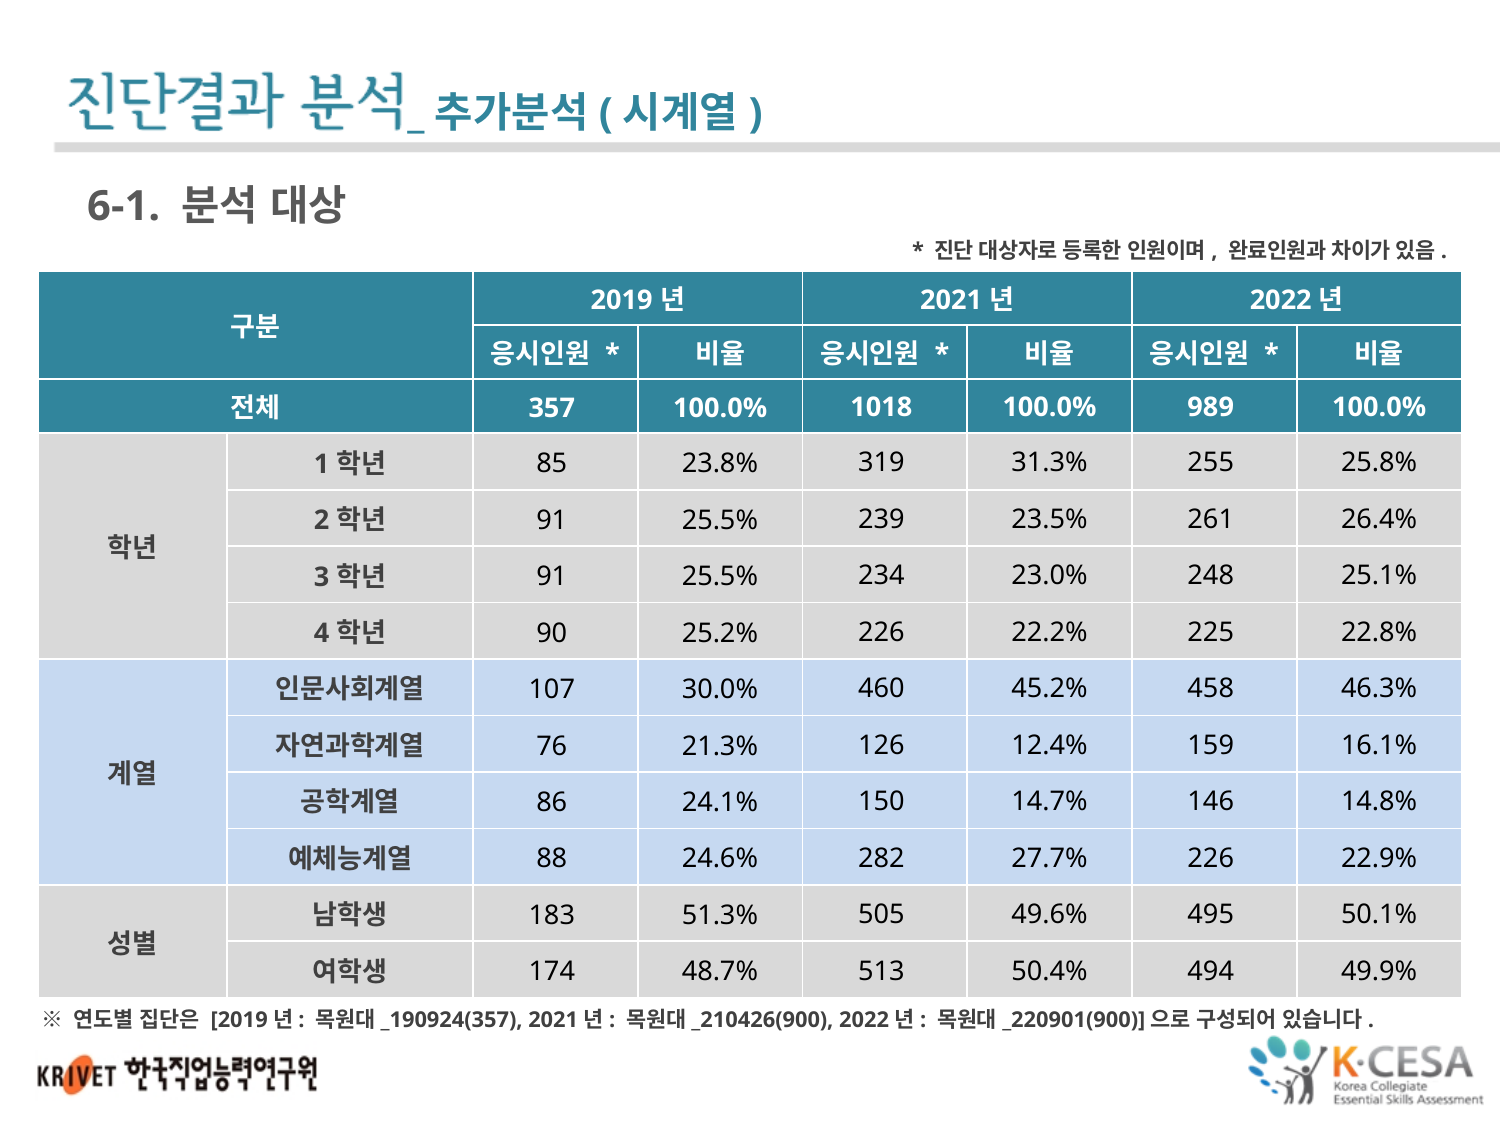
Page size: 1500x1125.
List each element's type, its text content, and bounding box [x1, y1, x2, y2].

table_cell 91 [474, 491, 637, 545]
table_cell 1학년 [228, 434, 472, 489]
table_cell 여학생 [228, 942, 472, 997]
table_cell 50.4% [968, 942, 1131, 997]
table_cell 25.2% [639, 603, 802, 658]
table_cell 989 [1133, 380, 1296, 432]
table_cell 49.9% [1298, 942, 1461, 997]
table_cell 226 [803, 603, 966, 658]
table_cell 남학생 [228, 886, 472, 940]
table_cell 자연과학계열 [228, 716, 472, 771]
table_header 2019년 [474, 272, 802, 324]
text_box ※ 연도별 집단은 [2019년: 목원대_190924(357), 2021년: 목원대_210426(900), 2022년: 목원대_220901(900)]으로 구성되어 있습니다. [26, 998, 1462, 1040]
table_header 2021년 [803, 272, 1131, 324]
table_cell 31.3% [968, 434, 1131, 489]
table_cell 107 [474, 660, 637, 715]
table_cell 239 [803, 491, 966, 545]
table_cell 성별 [39, 886, 226, 997]
table_cell 357 [474, 380, 637, 432]
table_cell 494 [1133, 942, 1296, 997]
picture [0, 0, 1500, 1125]
table_cell 계열 [39, 660, 226, 884]
table_cell 174 [474, 942, 637, 997]
table_cell 45.2% [968, 660, 1131, 715]
table_cell 24.1% [639, 773, 802, 828]
table_cell 공학계열 [228, 773, 472, 828]
table_cell 100.0% [1298, 380, 1461, 432]
table_cell 49.6% [968, 886, 1131, 940]
table_cell 48.7% [639, 942, 802, 997]
table_cell 응시인원 * [474, 326, 637, 378]
table_cell 22.8% [1298, 603, 1461, 658]
table_cell 460 [803, 660, 966, 715]
table_cell 126 [803, 716, 966, 771]
table_cell 255 [1133, 434, 1296, 489]
table_cell 예체능계열 [228, 829, 472, 884]
table_cell 282 [803, 829, 966, 884]
table_cell 146 [1133, 773, 1296, 828]
table_header 구분 [39, 272, 472, 378]
table_cell 응시인원 * [1133, 326, 1296, 378]
table_cell 23.8% [639, 434, 802, 489]
table_cell 전체 [39, 380, 472, 432]
table_cell 21.3% [639, 716, 802, 771]
table_cell 85 [474, 434, 637, 489]
table_cell 2학년 [228, 491, 472, 545]
table_cell 76 [474, 716, 637, 771]
table_cell 150 [803, 773, 966, 828]
table_cell 100.0% [968, 380, 1131, 432]
table_cell 495 [1133, 886, 1296, 940]
table_cell 51.3% [639, 886, 802, 940]
table_cell 응시인원 * [803, 326, 966, 378]
table_cell 27.7% [968, 829, 1131, 884]
table_cell 86 [474, 773, 637, 828]
table_cell 261 [1133, 491, 1296, 545]
table_cell 1018 [803, 380, 966, 432]
table_cell 25.5% [639, 547, 802, 602]
table_cell 22.2% [968, 603, 1131, 658]
text_box 6-1. 분석 대상 [72, 171, 671, 236]
table_cell 226 [1133, 829, 1296, 884]
table_cell 225 [1133, 603, 1296, 658]
table_cell 50.1% [1298, 886, 1461, 940]
table_cell 3학년 [228, 547, 472, 602]
table_cell 505 [803, 886, 966, 940]
table_cell 458 [1133, 660, 1296, 715]
table_cell 513 [803, 942, 966, 997]
table_cell 14.8% [1298, 773, 1461, 828]
table_cell 16.1% [1298, 716, 1461, 771]
table_cell 26.4% [1298, 491, 1461, 545]
table_cell 90 [474, 603, 637, 658]
table_cell 46.3% [1298, 660, 1461, 715]
table_cell 4학년 [228, 603, 472, 658]
table_cell 비율 [1298, 326, 1461, 378]
table_cell 12.4% [968, 716, 1131, 771]
table_cell 183 [474, 886, 637, 940]
table_cell 319 [803, 434, 966, 489]
table_cell 22.9% [1298, 829, 1461, 884]
table_cell 25.1% [1298, 547, 1461, 602]
table_cell 14.7% [968, 773, 1131, 828]
table_cell 비율 [968, 326, 1131, 378]
table_cell 비율 [639, 326, 802, 378]
table_cell 159 [1133, 716, 1296, 771]
table_cell 인문사회계열 [228, 660, 472, 715]
table_cell 23.5% [968, 491, 1131, 545]
table_cell 25.8% [1298, 434, 1461, 489]
table_cell 248 [1133, 547, 1296, 602]
table_cell 학년 [39, 434, 226, 658]
table_cell 24.6% [639, 829, 802, 884]
table_cell 234 [803, 547, 966, 602]
table_cell 91 [474, 547, 637, 602]
table_cell 25.5% [639, 491, 802, 545]
text_box * 진단 대상자로 등록한 인원이며, 완료인원과 차이가 있음. [784, 229, 1462, 271]
table_cell 30.0% [639, 660, 802, 715]
table_cell 100.0% [639, 380, 802, 432]
table_cell 88 [474, 829, 637, 884]
table_header 2022년 [1133, 272, 1461, 324]
table_cell 23.0% [968, 547, 1131, 602]
text_box _추가분석(시계열) [392, 78, 823, 144]
